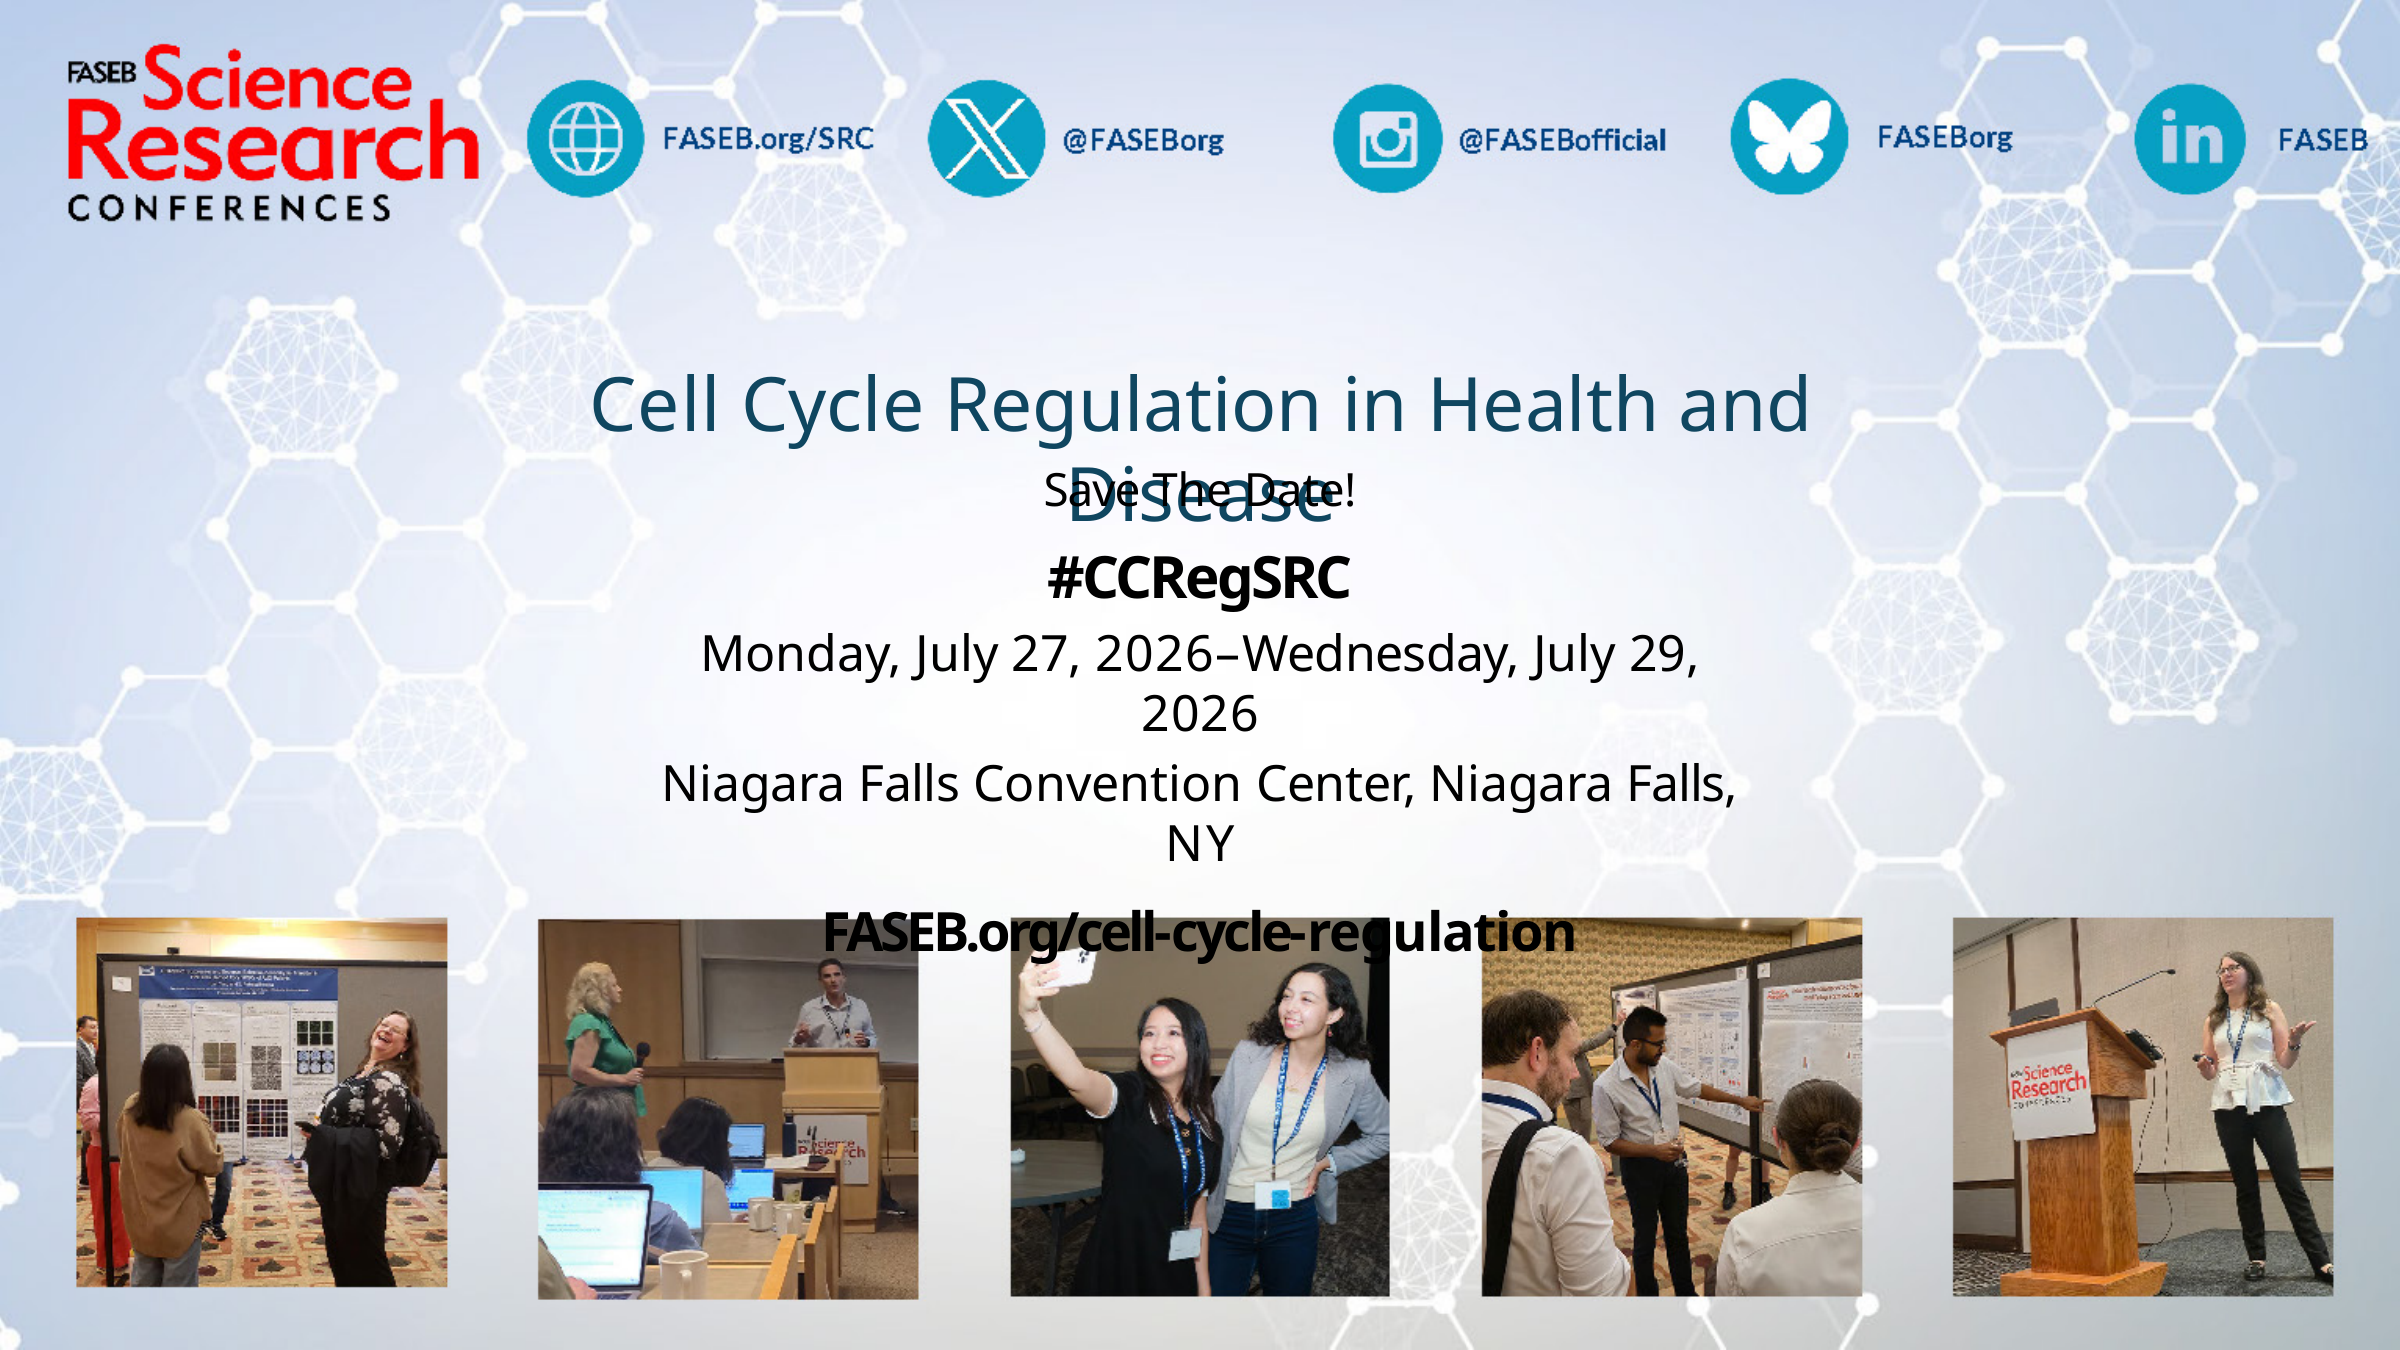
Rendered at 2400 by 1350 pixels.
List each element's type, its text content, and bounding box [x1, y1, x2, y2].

picture [0, 0, 2400, 1350]
text_box Save The Date! #CCRegSRC Monday, July 27, 2026–Wednesday, July 29, 2026 Niagara Falls Convention Center, Niagara Falls, NY FASEB.org/cell-cycle-regulation [648, 439, 1752, 963]
title Cell Cycle Regulation in Health and Disease [485, 353, 1915, 582]
